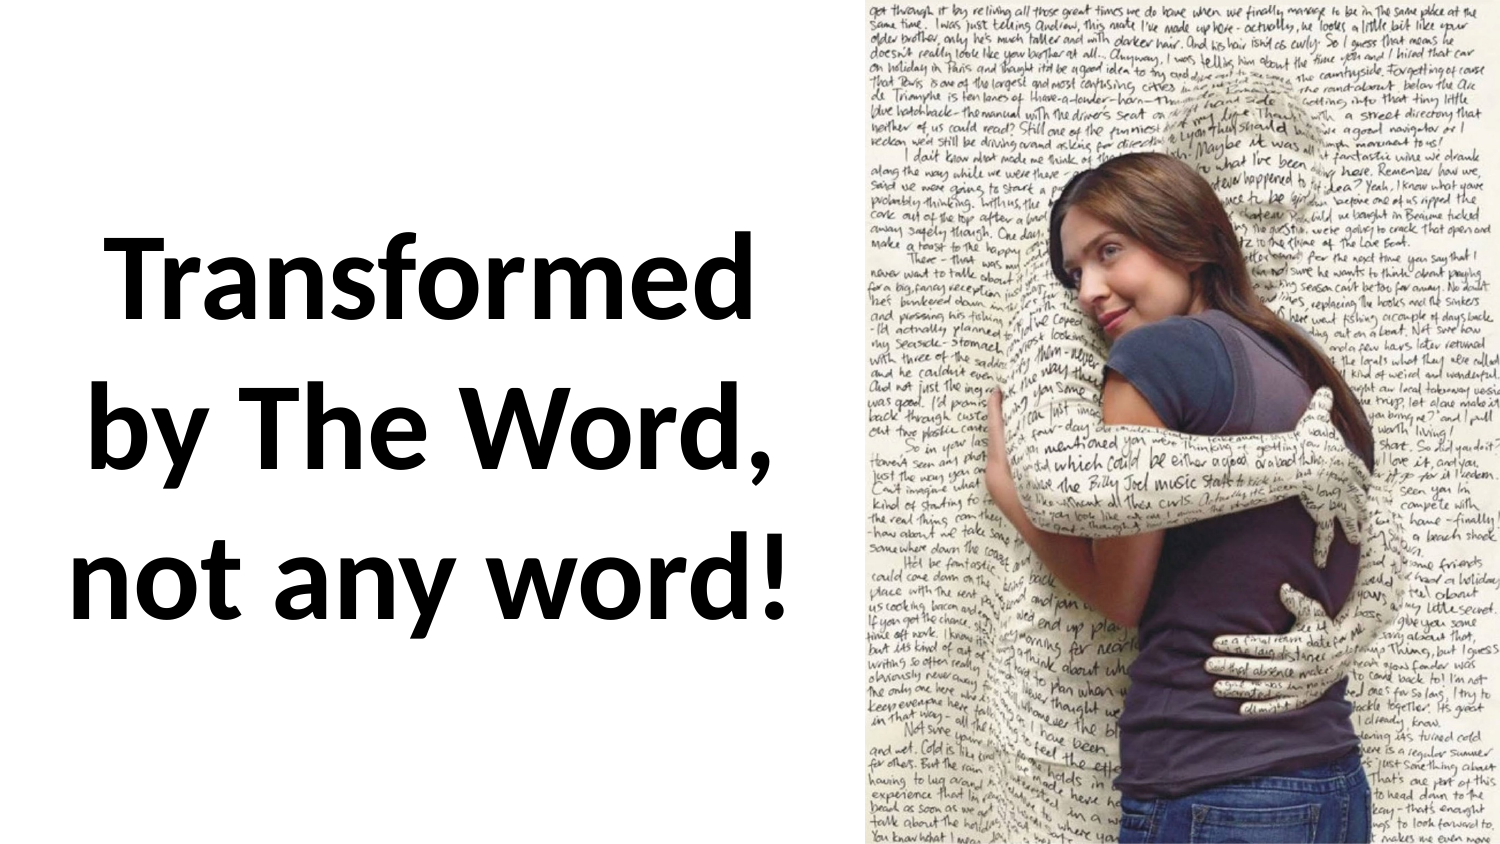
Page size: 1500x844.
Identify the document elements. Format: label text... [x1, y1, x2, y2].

picture [864, 0, 1500, 844]
text_box Transformed by The Word, not any word! [41, 187, 821, 652]
